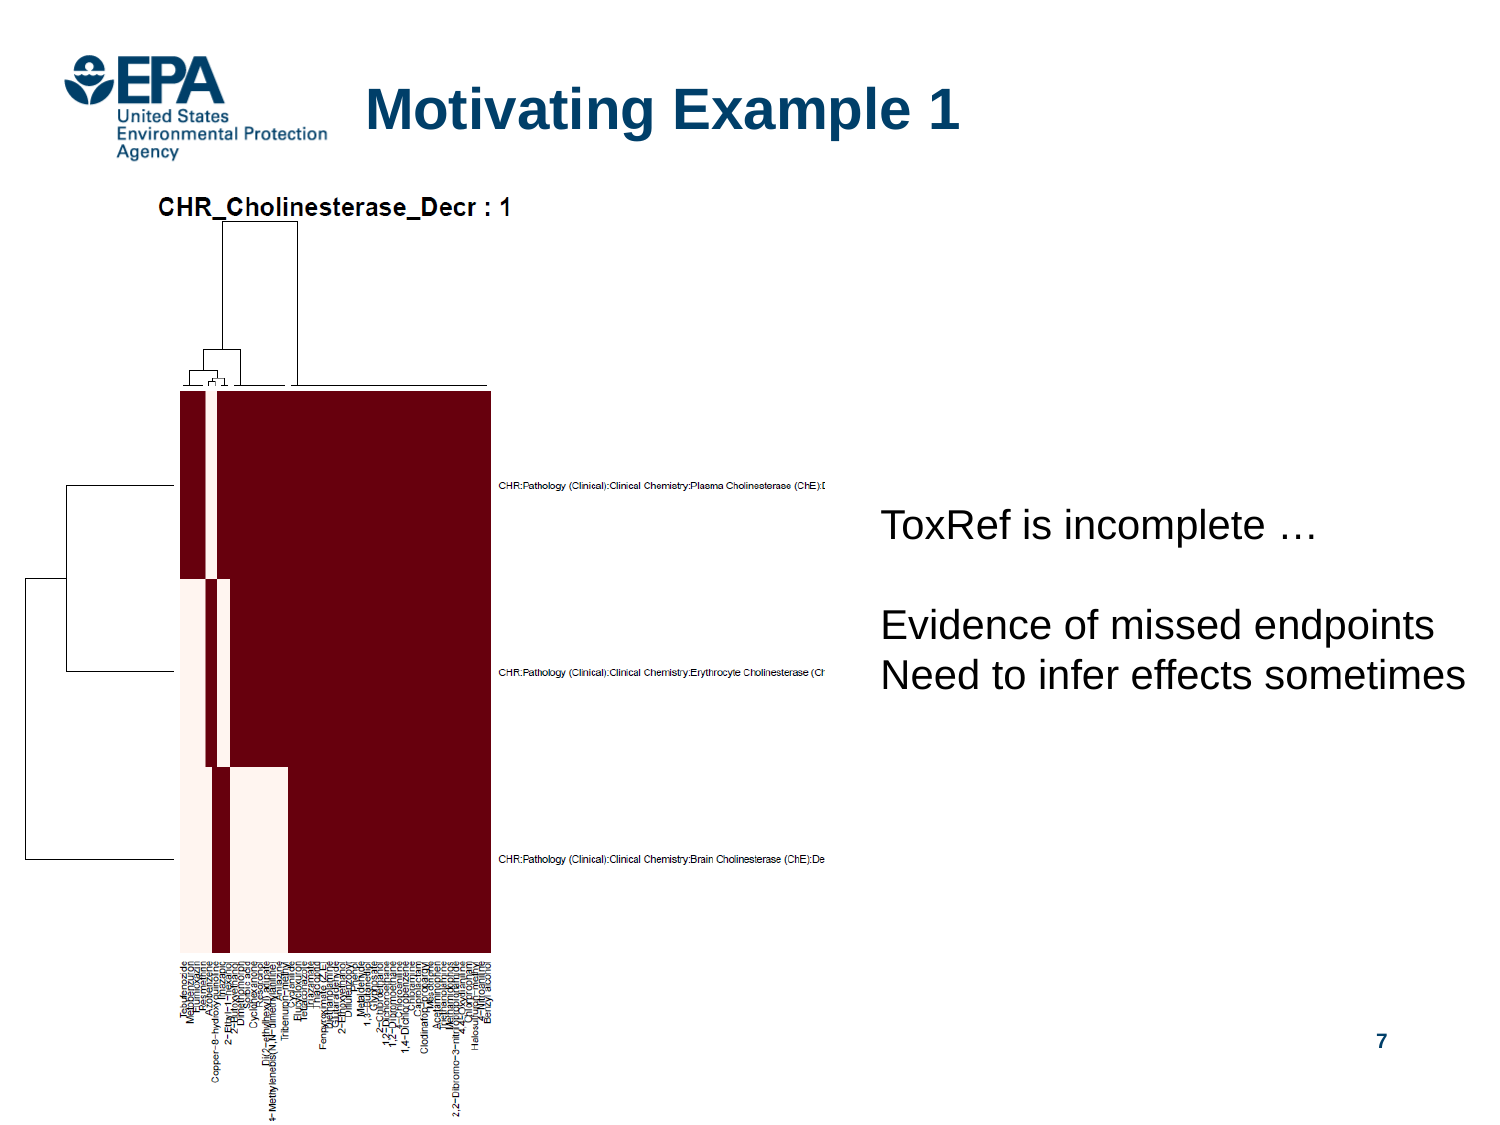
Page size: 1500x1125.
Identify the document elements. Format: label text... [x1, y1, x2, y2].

picture [0, 0, 1500, 1125]
slide_number 7 [1074, 1020, 1388, 1059]
title Motivating Example 1 [349, 87, 1351, 126]
text_box ToxRef is incomplete … Evidence of missed endpoints Need to infer effects sometimes [865, 490, 1482, 706]
